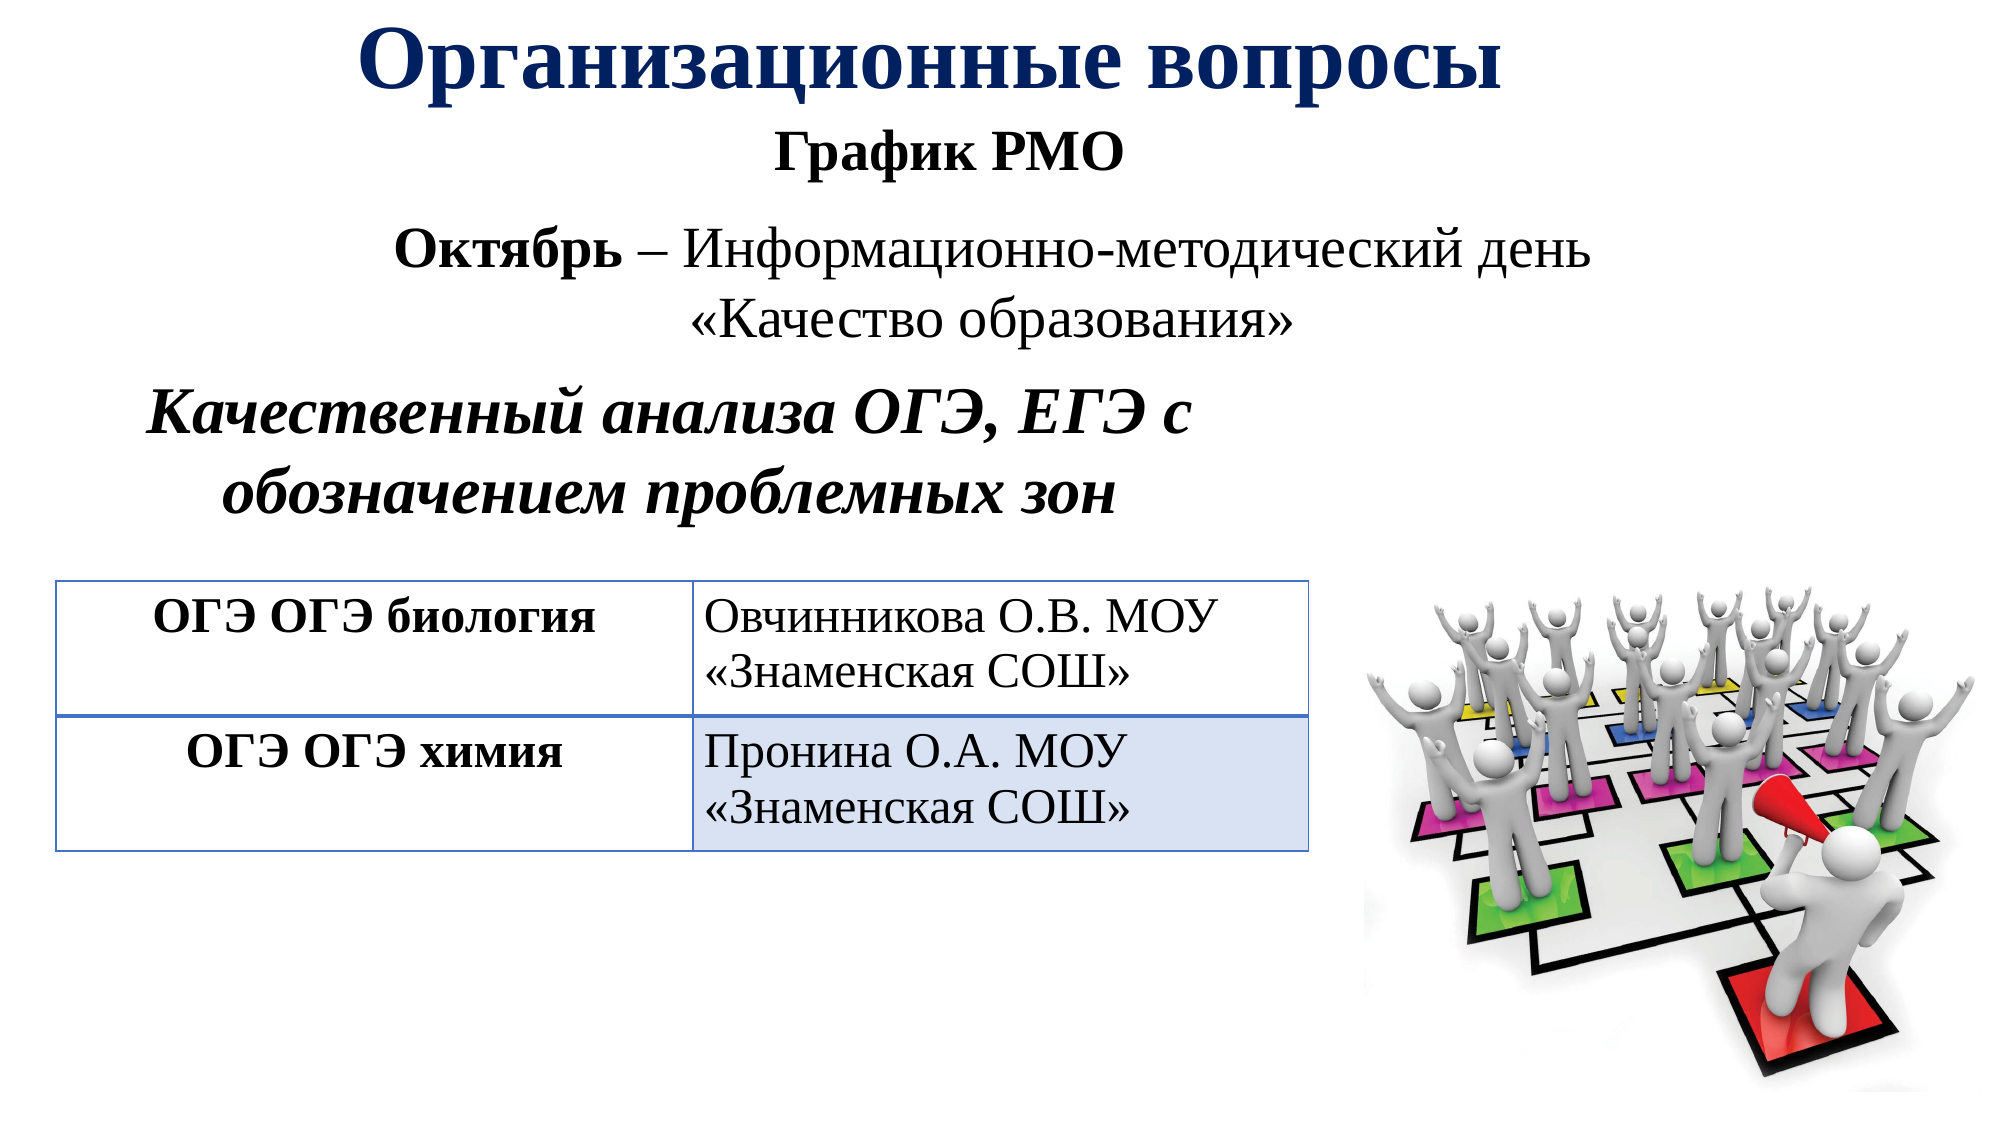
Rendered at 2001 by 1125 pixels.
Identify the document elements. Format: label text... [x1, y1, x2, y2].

text_box Октябрь – Информационно-методический день «Качество образования» [106, 201, 1879, 356]
table_cell ОГЭ ОГЭ химия [57, 718, 692, 850]
text_box Организационные вопросы [341, 0, 2000, 168]
table_cell Пронина О.А. МОУ «Знаменская СОШ» [694, 718, 1308, 850]
table_header Овчинникова О.В. МОУ «Знаменская СОШ» [694, 582, 1308, 714]
picture [1364, 580, 1981, 1093]
text_box График РМО [727, 112, 1188, 201]
text_box Качественный анализа ОГЭ, ЕГЭ с обозначением проблемных зон [14, 359, 1327, 534]
table_header ОГЭ ОГЭ биология [57, 582, 692, 714]
